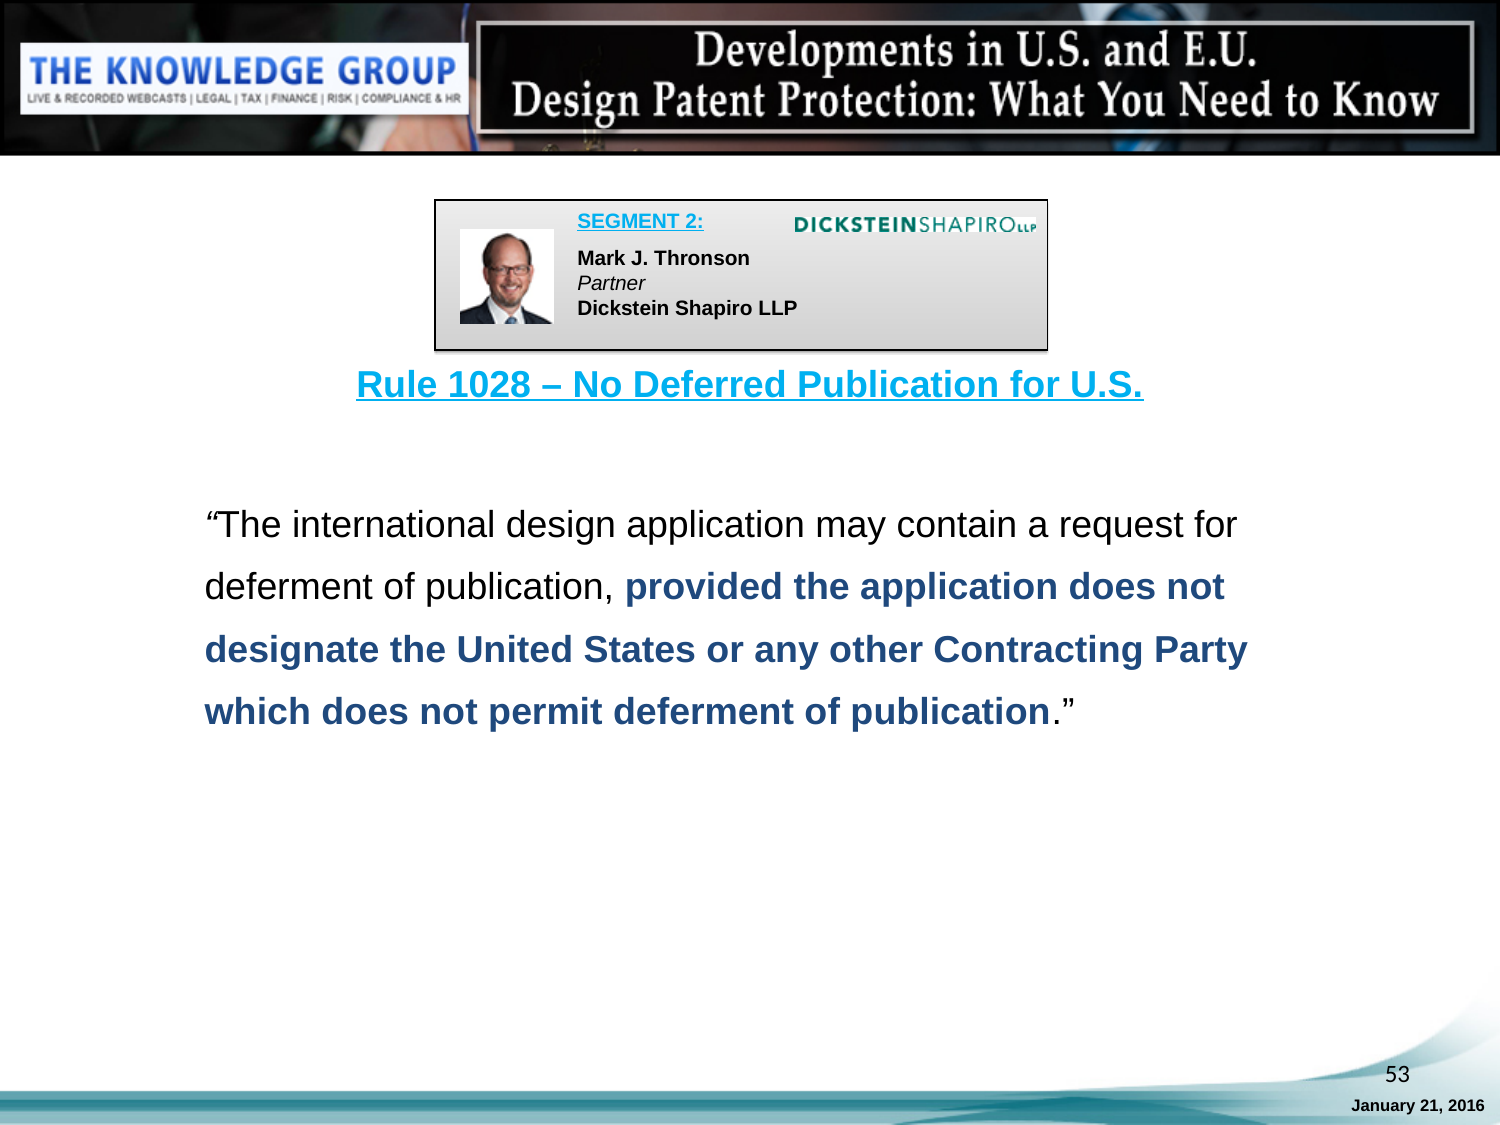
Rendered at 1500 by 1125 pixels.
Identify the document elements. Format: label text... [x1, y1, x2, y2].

text_box January 21, 2016 [1099, 1087, 1500, 1123]
text_box “The international design application may contain a request for deferment of publication, provided the application does not designate the United States or any other Contracting Party which does not permit deferment of publication.” [189, 474, 1321, 740]
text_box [435, 199, 1048, 350]
text_box Rule 1028 – No Deferred Publication for U.S. [0, 352, 1500, 412]
text_box 53 [1074, 1042, 1425, 1103]
picture [0, 0, 1500, 352]
picture [0, 412, 1500, 1125]
